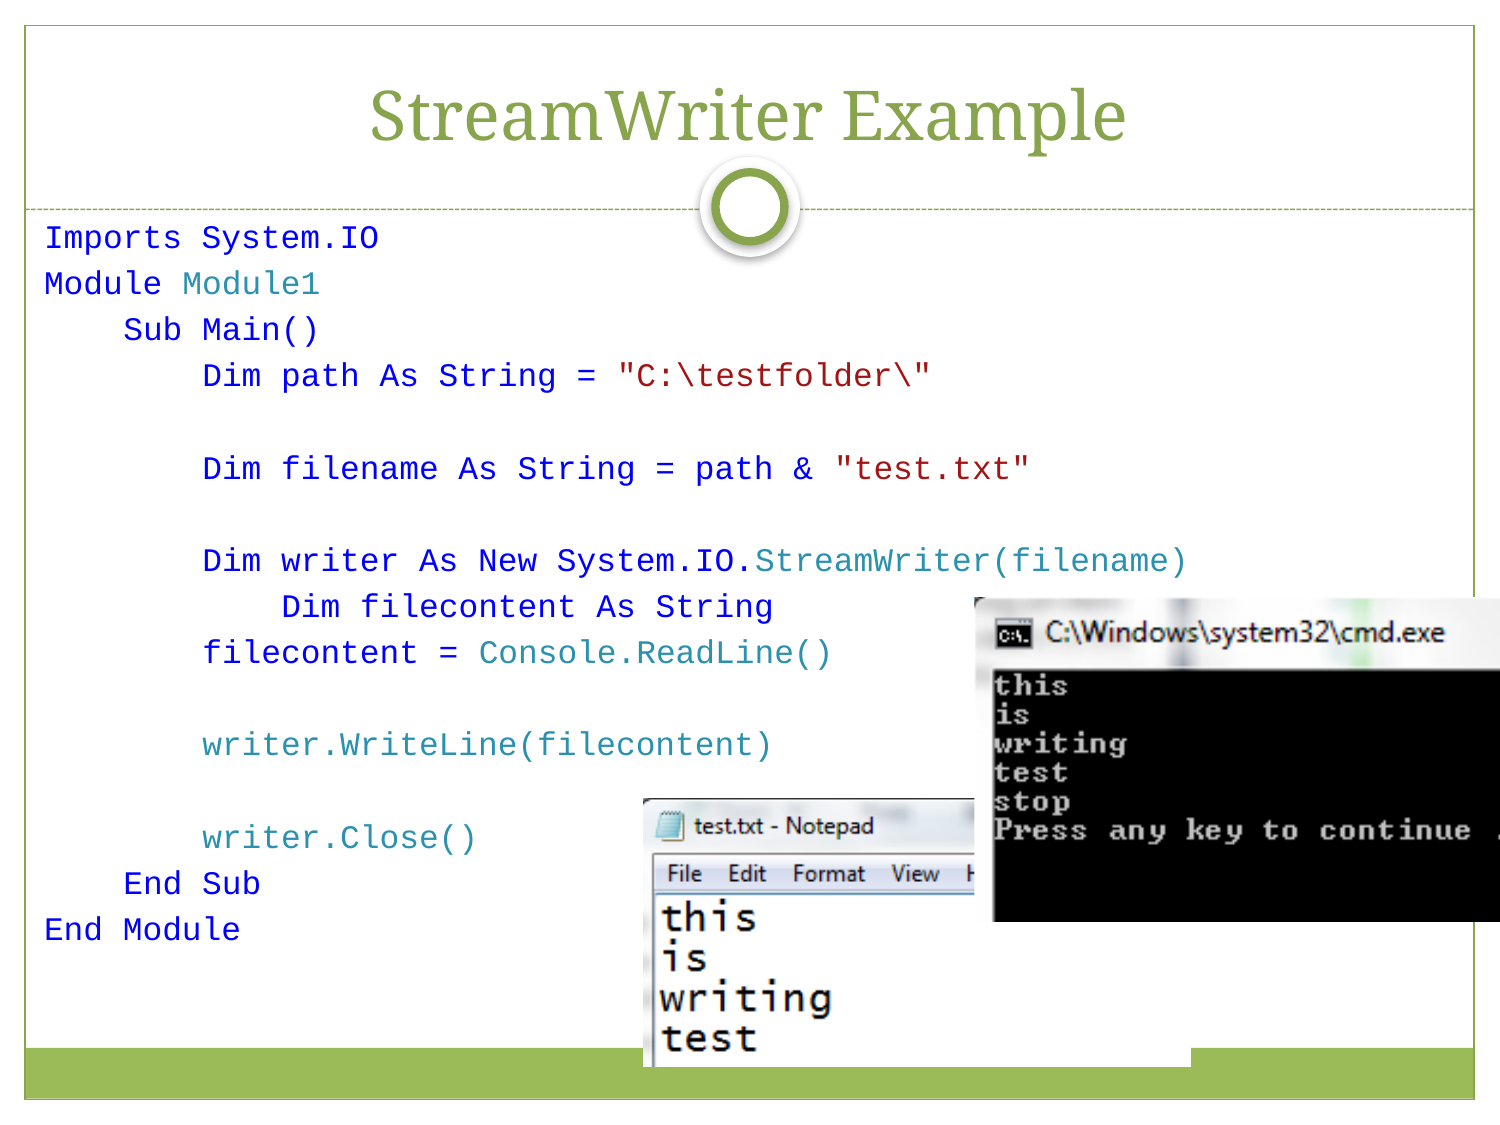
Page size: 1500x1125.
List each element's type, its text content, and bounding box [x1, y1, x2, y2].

title StreamWriter Example [49, 37, 1450, 162]
picture [643, 597, 1500, 1067]
list Imports System.IO Module Module1 Sub Main() Dim path As String = "C:\testfolder\" Dim filename As String = path & "test.txt" Dim writer As New System.IO.StreamWriter(filename) Dim filecontent As String filecontent = Console.ReadLine() writer.WriteLine(filecontent) writer.Close() End Sub End Module [29, 208, 1425, 959]
